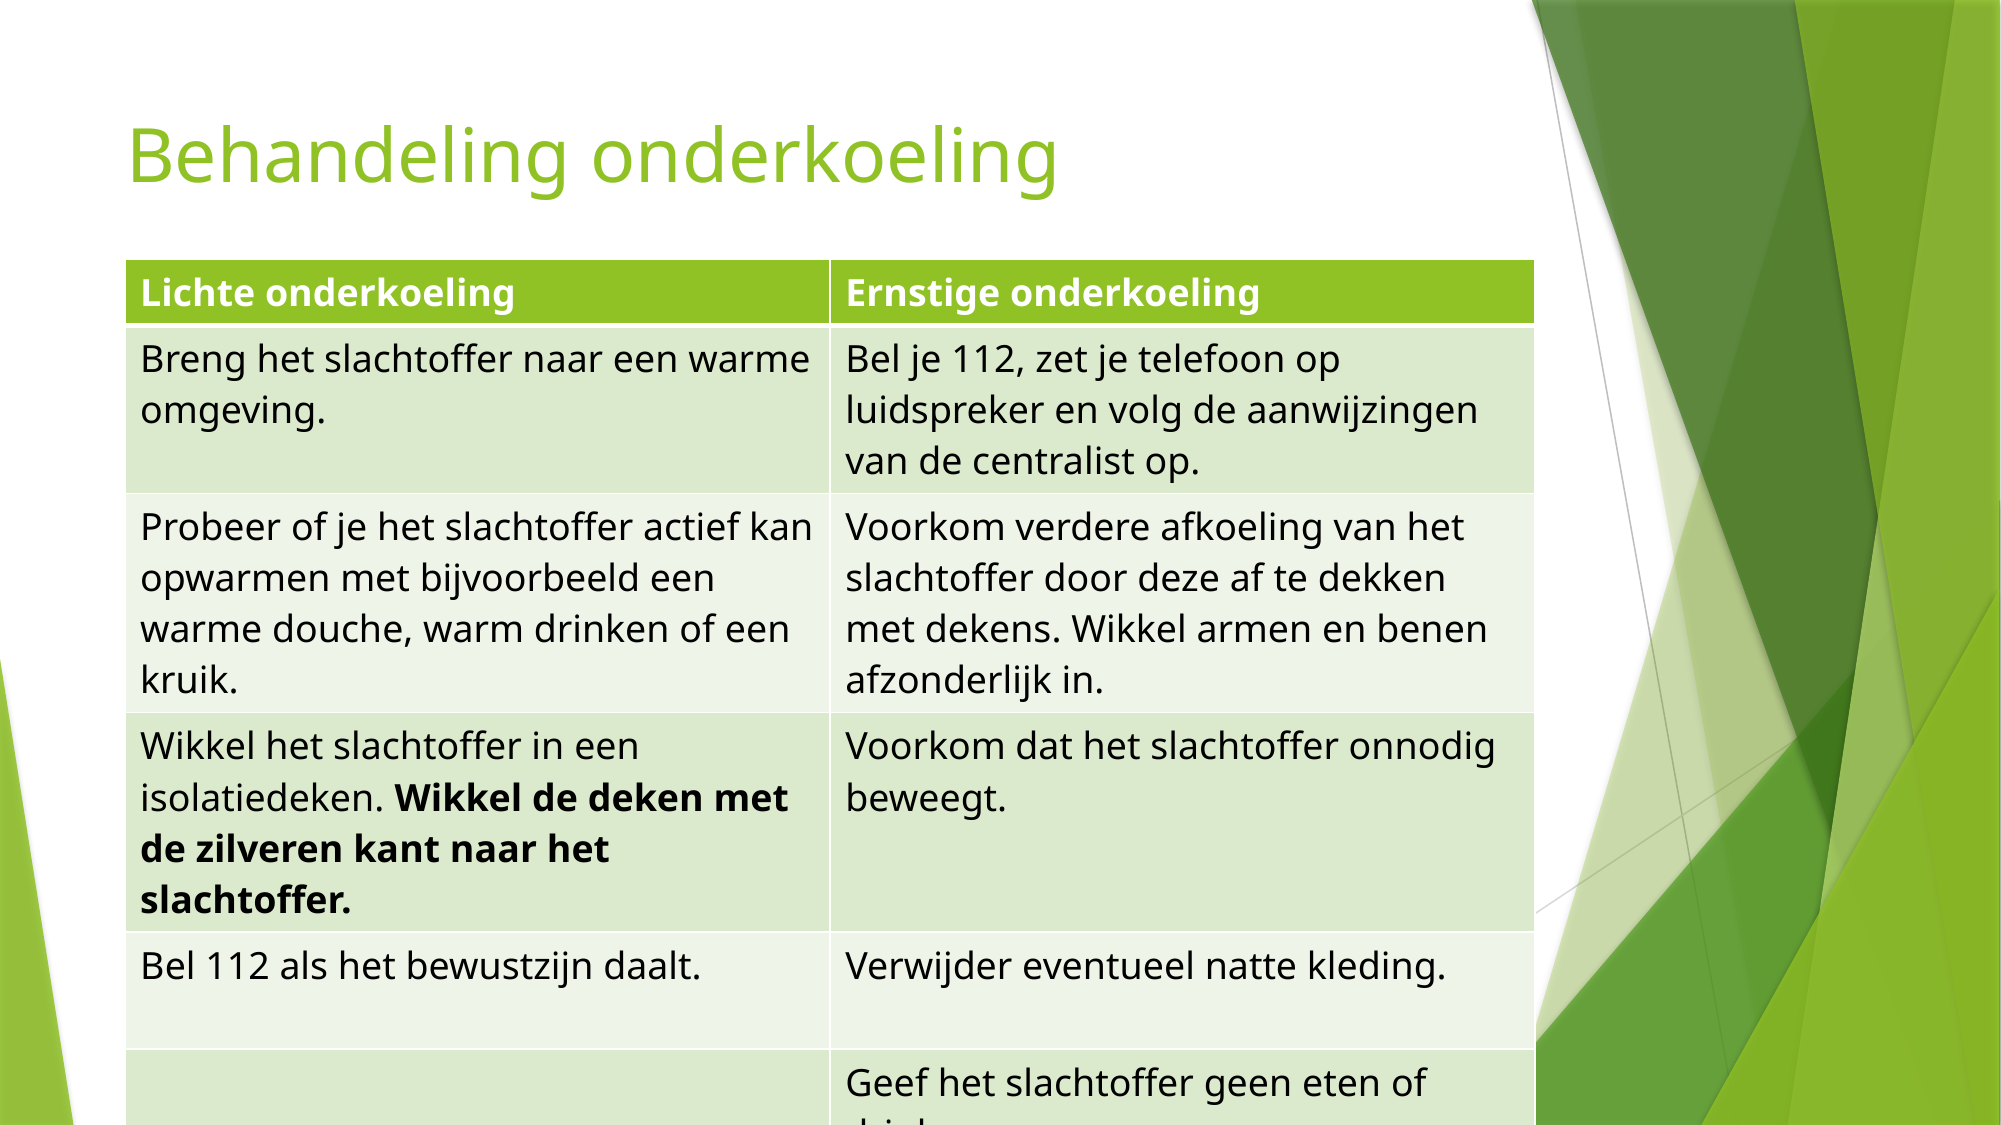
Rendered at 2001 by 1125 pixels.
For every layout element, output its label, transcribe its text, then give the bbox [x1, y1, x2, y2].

table_cell Voorkom verdere afkoeling van het slachtoffer door deze af te dekken met dekens. Wikkel armen en benen afzonderlijk in. [831, 494, 1534, 712]
table_cell Bel je 112, zet je telefoon op luidspreker en volg de aanwijzingen van de centralist op. [831, 328, 1534, 493]
table_cell Geef het slachtoffer geen eten of drinken. [831, 1050, 1534, 1125]
table_header Lichte onderkoeling [126, 260, 829, 323]
table_cell Wikkel het slachtoffer in een isolatiedeken. Wikkel de deken met de zilveren kant naar het slachtoffer. [126, 713, 829, 931]
title Behandeling onderkoeling [111, 99, 1522, 317]
table_cell [126, 1050, 829, 1125]
table_cell Verwijder eventueel natte kleding. [831, 933, 1534, 1048]
table_cell Voorkom dat het slachtoffer onnodig beweegt. [831, 713, 1534, 931]
table_cell Probeer of je het slachtoffer actief kan opwarmen met bijvoorbeeld een warme douche, warm drinken of een kruik. [126, 494, 829, 712]
table_cell Breng het slachtoffer naar een warme omgeving. [126, 328, 829, 493]
table_header Ernstige onderkoeling [831, 260, 1534, 323]
table_cell Bel 112 als het bewustzijn daalt. [126, 933, 829, 1048]
